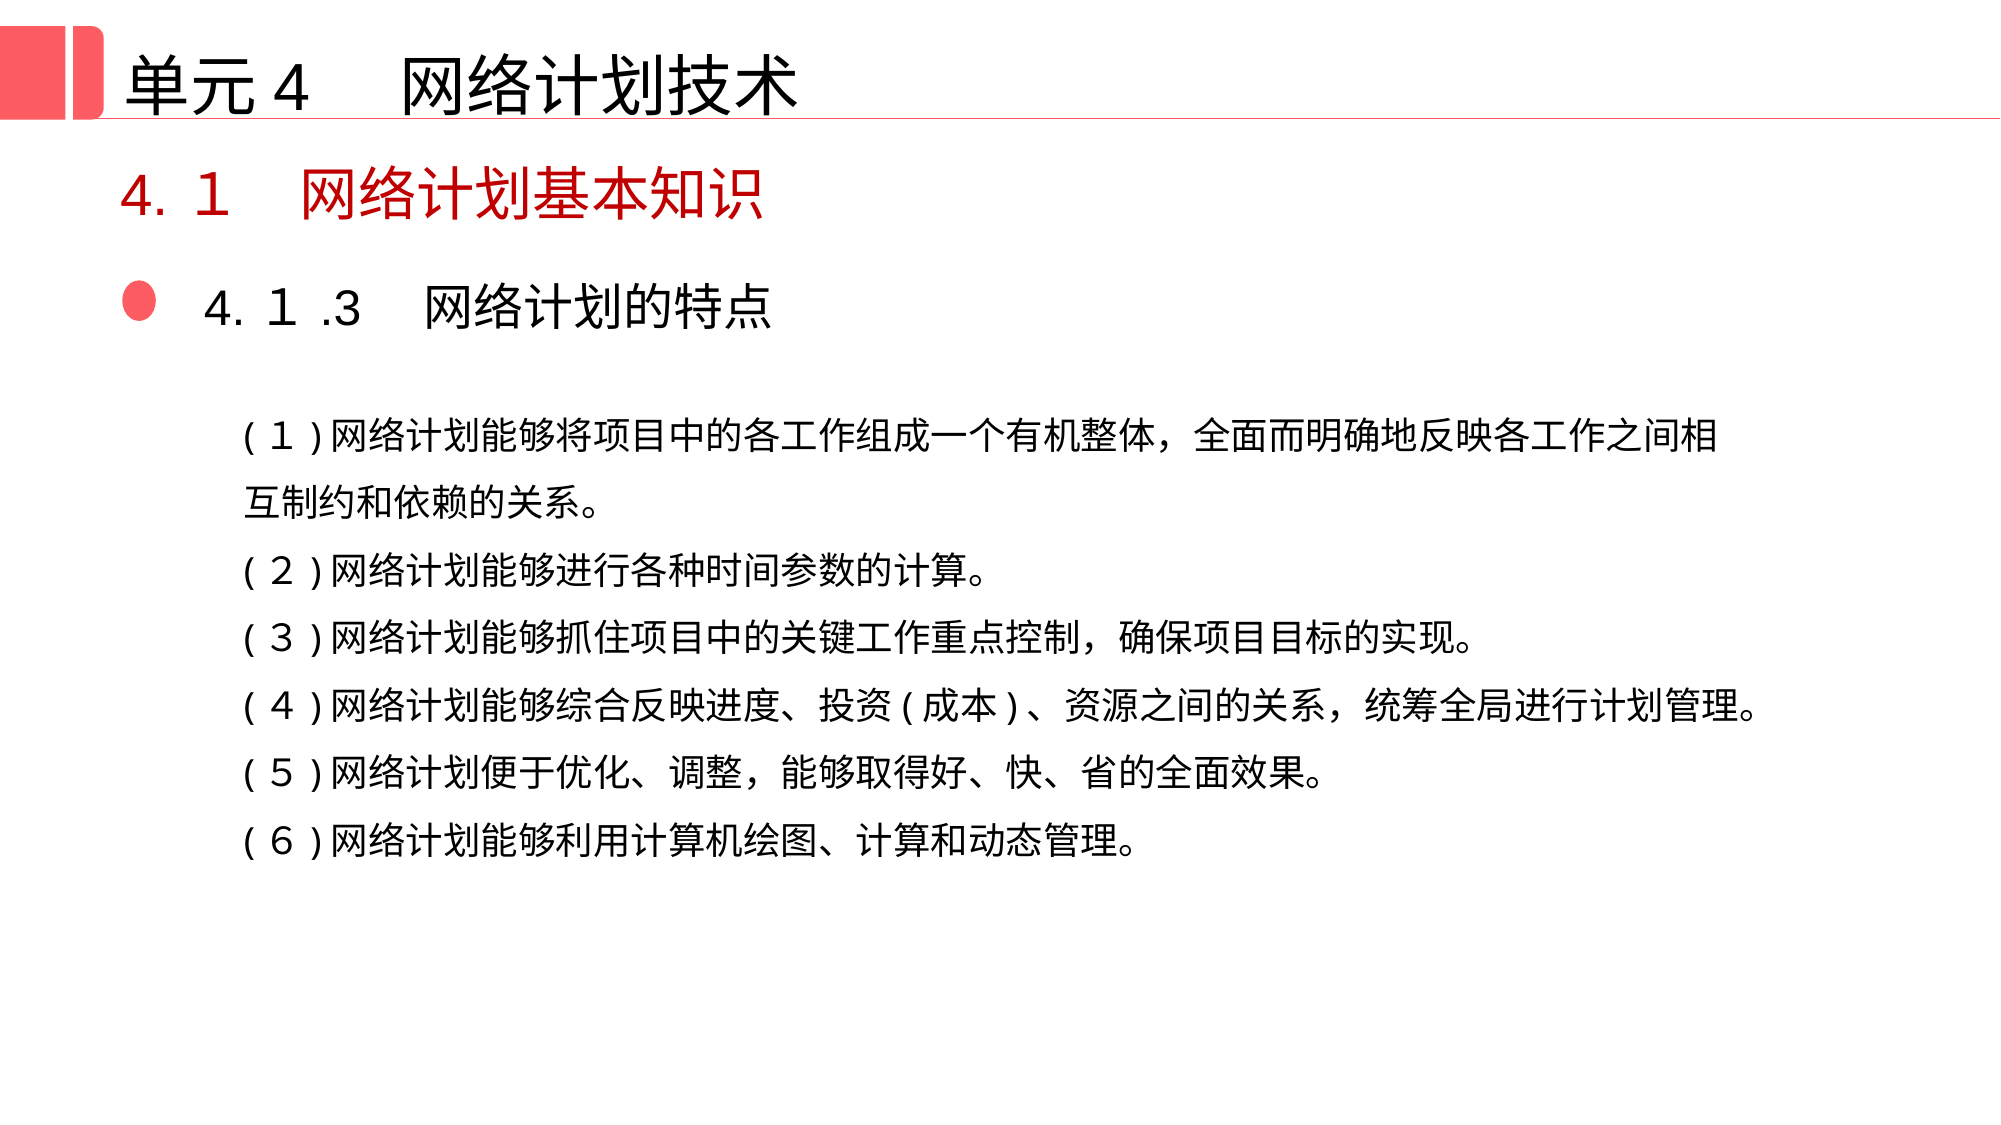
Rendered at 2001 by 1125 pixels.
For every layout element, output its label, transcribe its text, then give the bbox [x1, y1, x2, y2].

list 单元4 网络计划技术 [108, 12, 1891, 248]
text_box 4.１ 网络计划基本知识 [105, 149, 781, 235]
text_box (１)网络计划能够将项目中的各工作组成一个有机整体，全面而明确地反映各工作之间相 互制约和依赖的关系。 (２)网络计划能够进行各种时间参数的计算。 (３)网络计划能够抓住项目中的关键工作重点控制，确保项目目标的实现。 (４)网络计划能够综合反映进度、投资(成本)、资源之间的关系，统筹全局进行计划管理。 (５)网络计划便于优化、调整，能够取得好、快、省的全面效果。 (６)网络计划能够利用计算机绘图、计算和动态管理。 [154, 381, 1755, 870]
text_box 4.１.3 网络计划的特点 [189, 268, 1177, 344]
text_box [122, 280, 156, 321]
